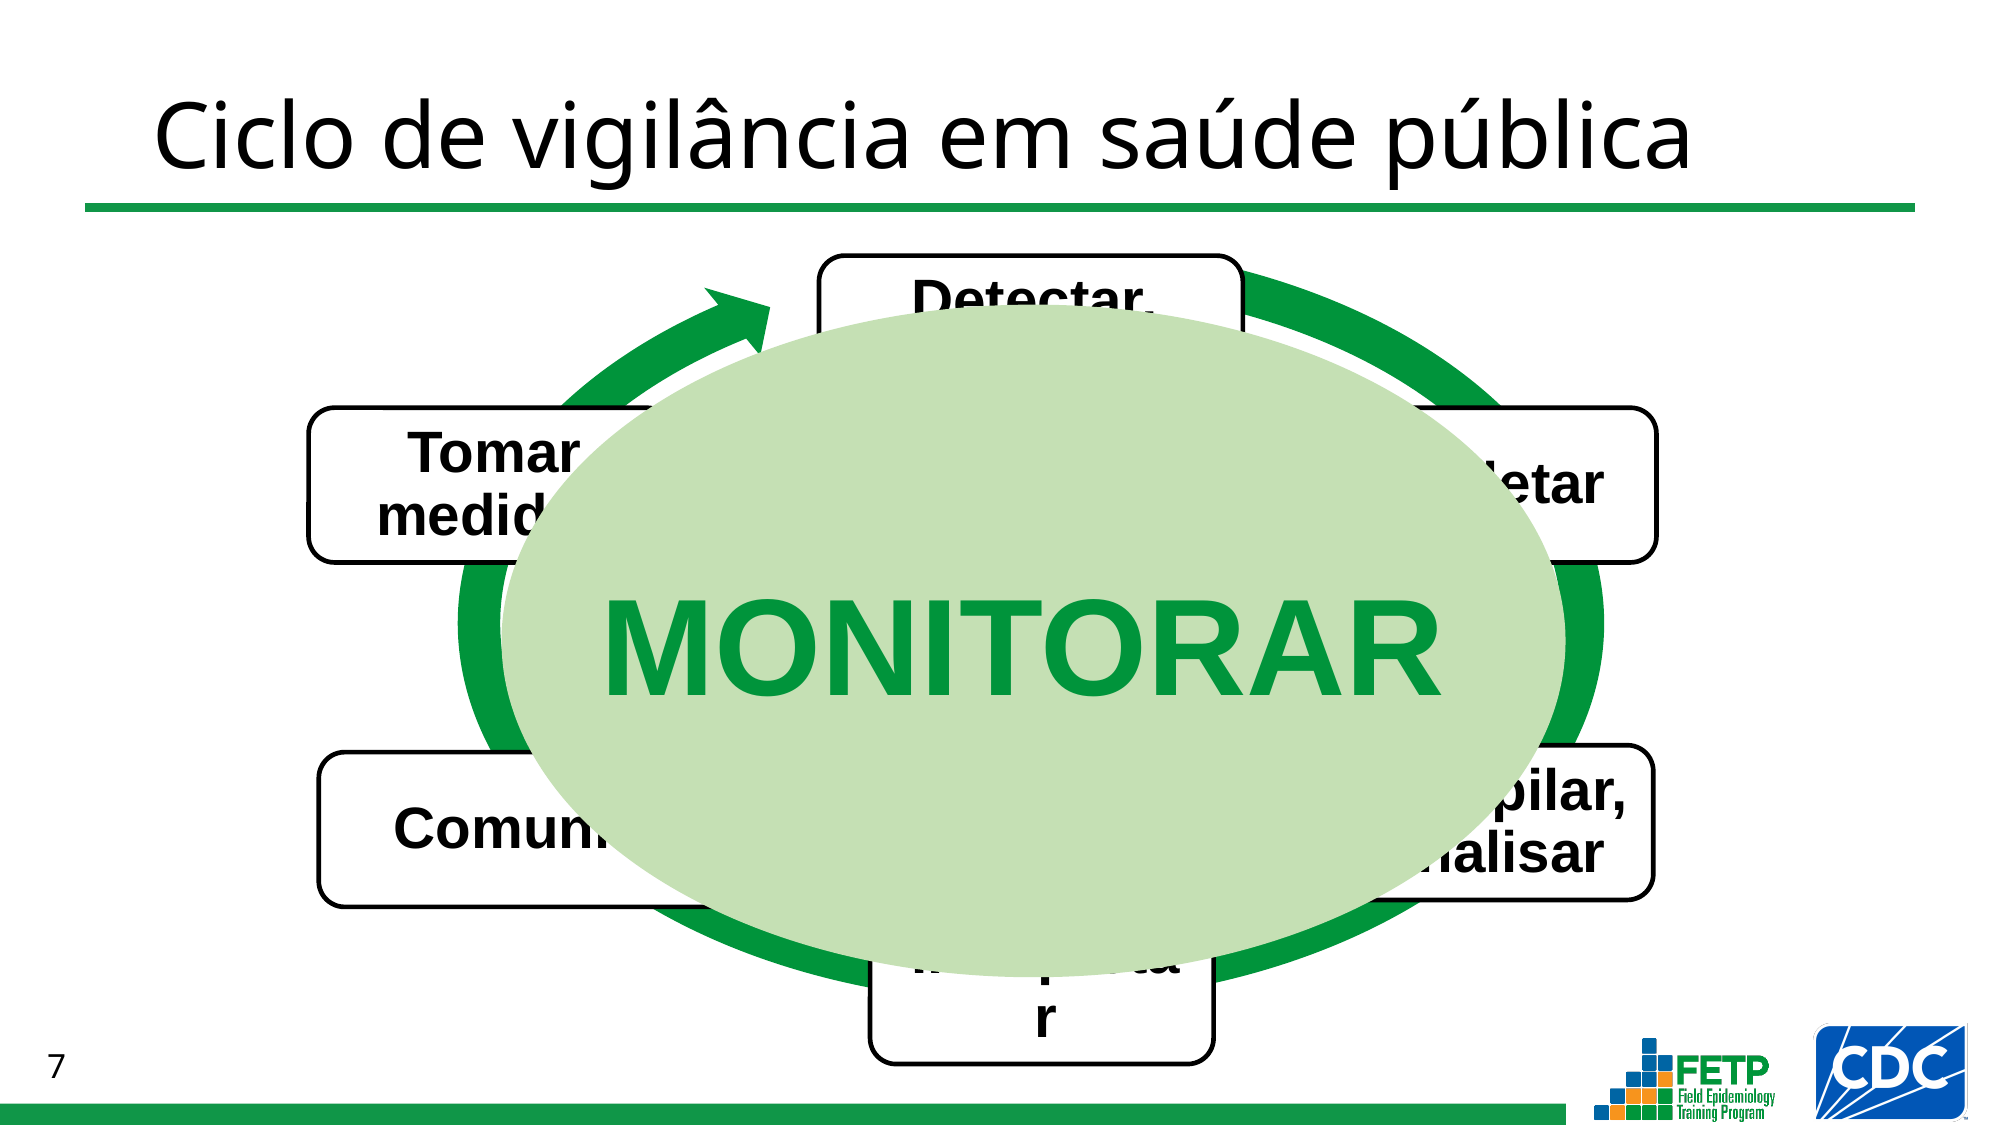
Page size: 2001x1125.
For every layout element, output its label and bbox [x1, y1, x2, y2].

picture [1594, 1038, 1775, 1122]
picture [1813, 1023, 1968, 1122]
